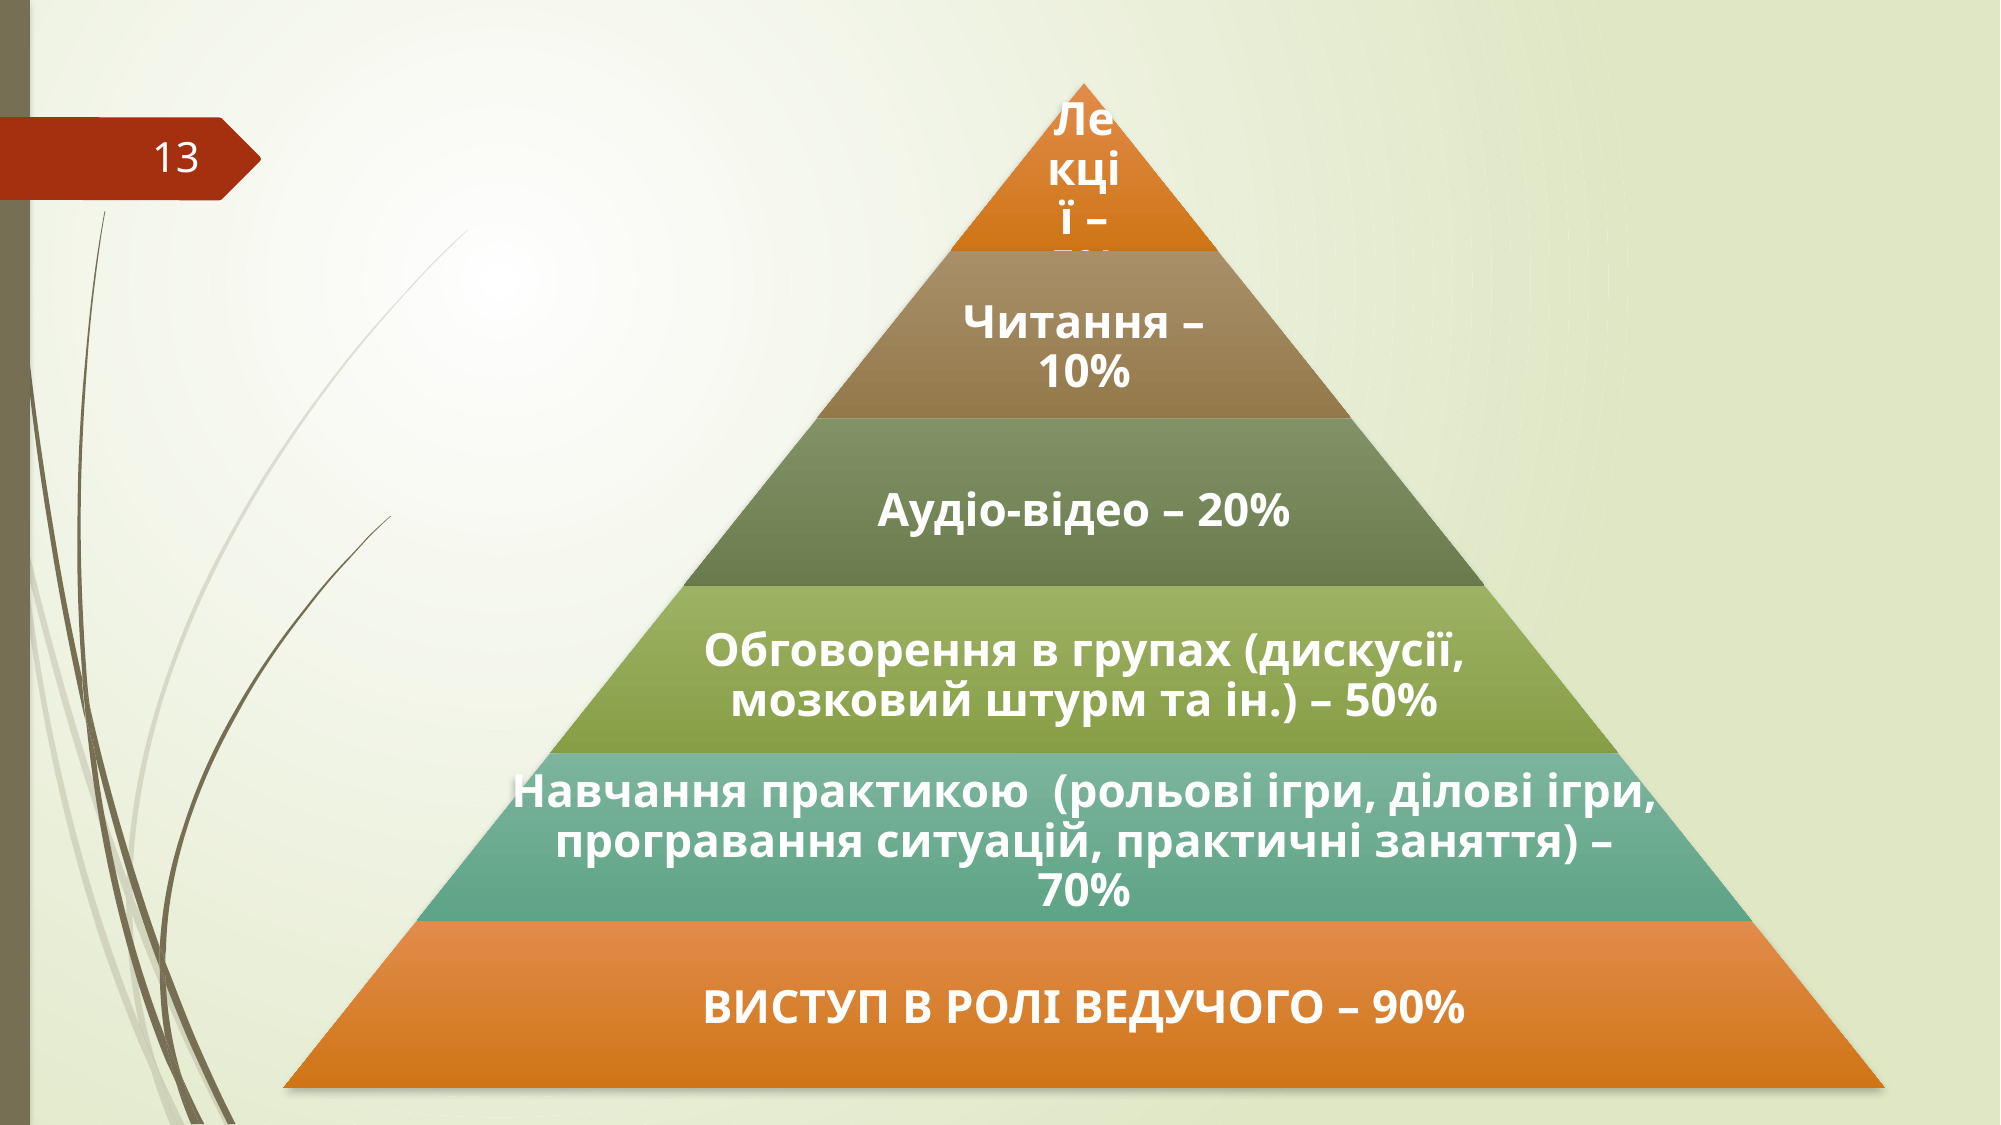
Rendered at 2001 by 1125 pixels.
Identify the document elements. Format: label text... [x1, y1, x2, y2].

slide_number 13 [87, 129, 216, 190]
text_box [283, 83, 1886, 1089]
